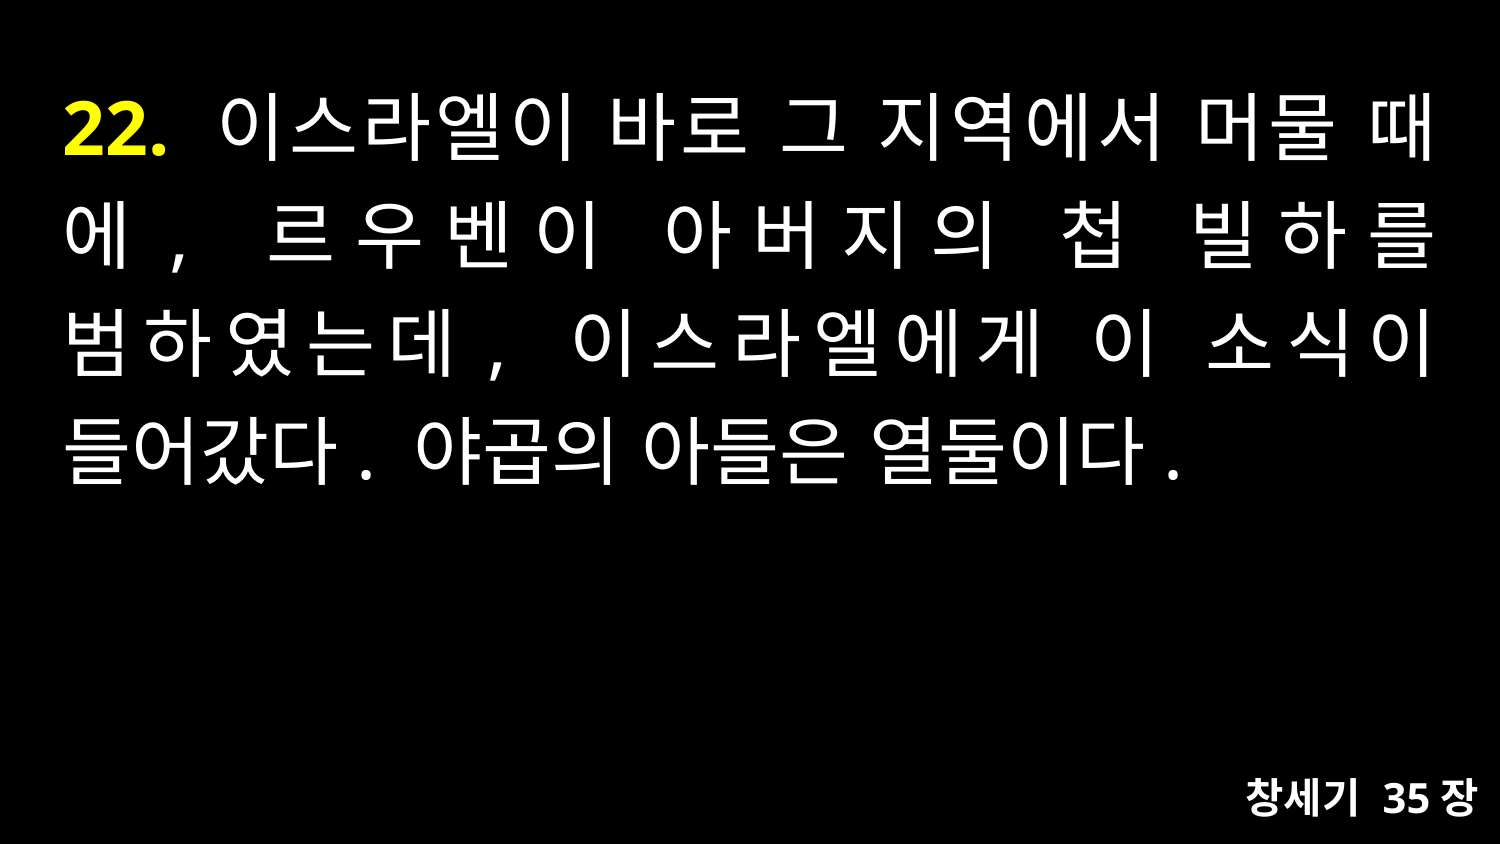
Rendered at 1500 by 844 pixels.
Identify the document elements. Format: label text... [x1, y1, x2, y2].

title 22. 이스라엘이 바로 그 지역에서 머물 때에, 르우벤이 아버지의 첩 빌하를 범하였는데, 이스라엘에게 이 소식이 들어갔다. 야곱의 아들은 열둘이다. [0, 0, 1500, 844]
subtitle 창세기 35장 [916, 770, 1500, 844]
